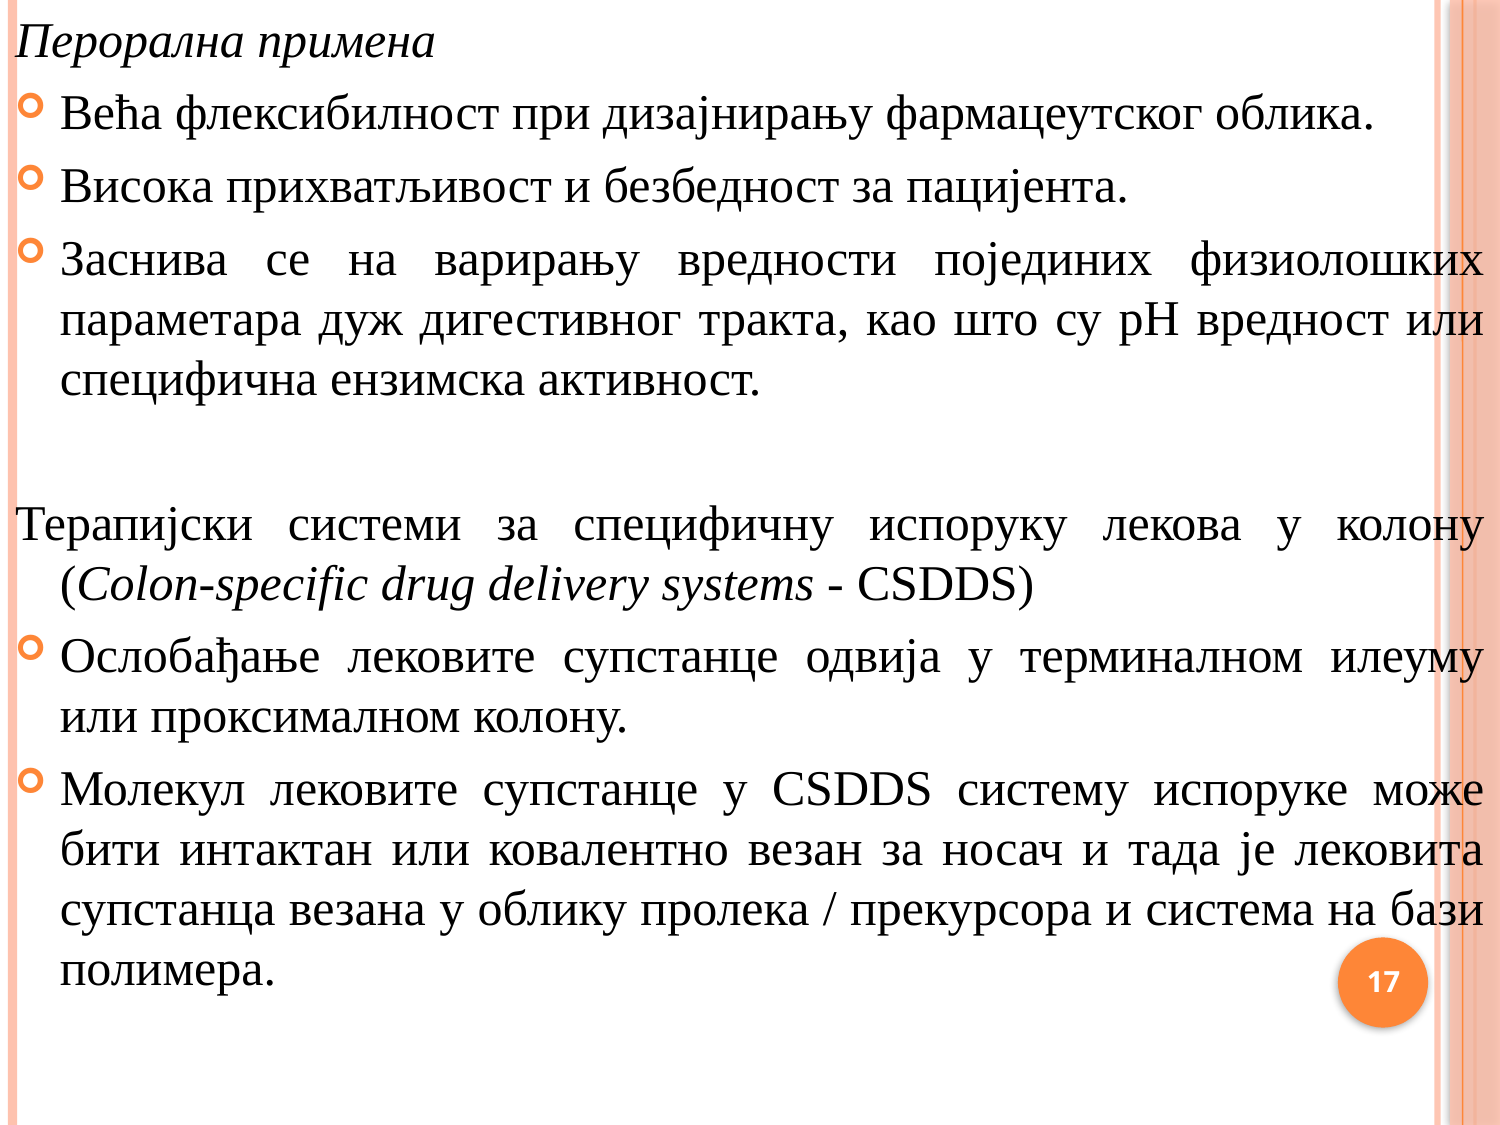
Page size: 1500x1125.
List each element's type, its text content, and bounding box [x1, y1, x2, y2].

list Перорална примена Већа флексибилност при дизајнирању фармацеутског облика. Висока прихватљивост и безбедност за пацијента. Заснива се на варирању вредности појединих физиолошких параметара дуж дигестивног тракта, као што су pH вредност или специфична ензимска активност. Терапијски системи за специфичну испоруку лекова у колону (Colon-specific drug delivery systems - CSDDS) Ослобађање лековите супстанце одвија у терминалном илеуму или проксималном колону. Молекул лековите супстанце у CSDDS систему испоруке може бити интактан или ковалентно везан за носач и тада је лековита супстанца везана у облику пролека / прекурсора и система на бази полимера. [0, 0, 1500, 1125]
